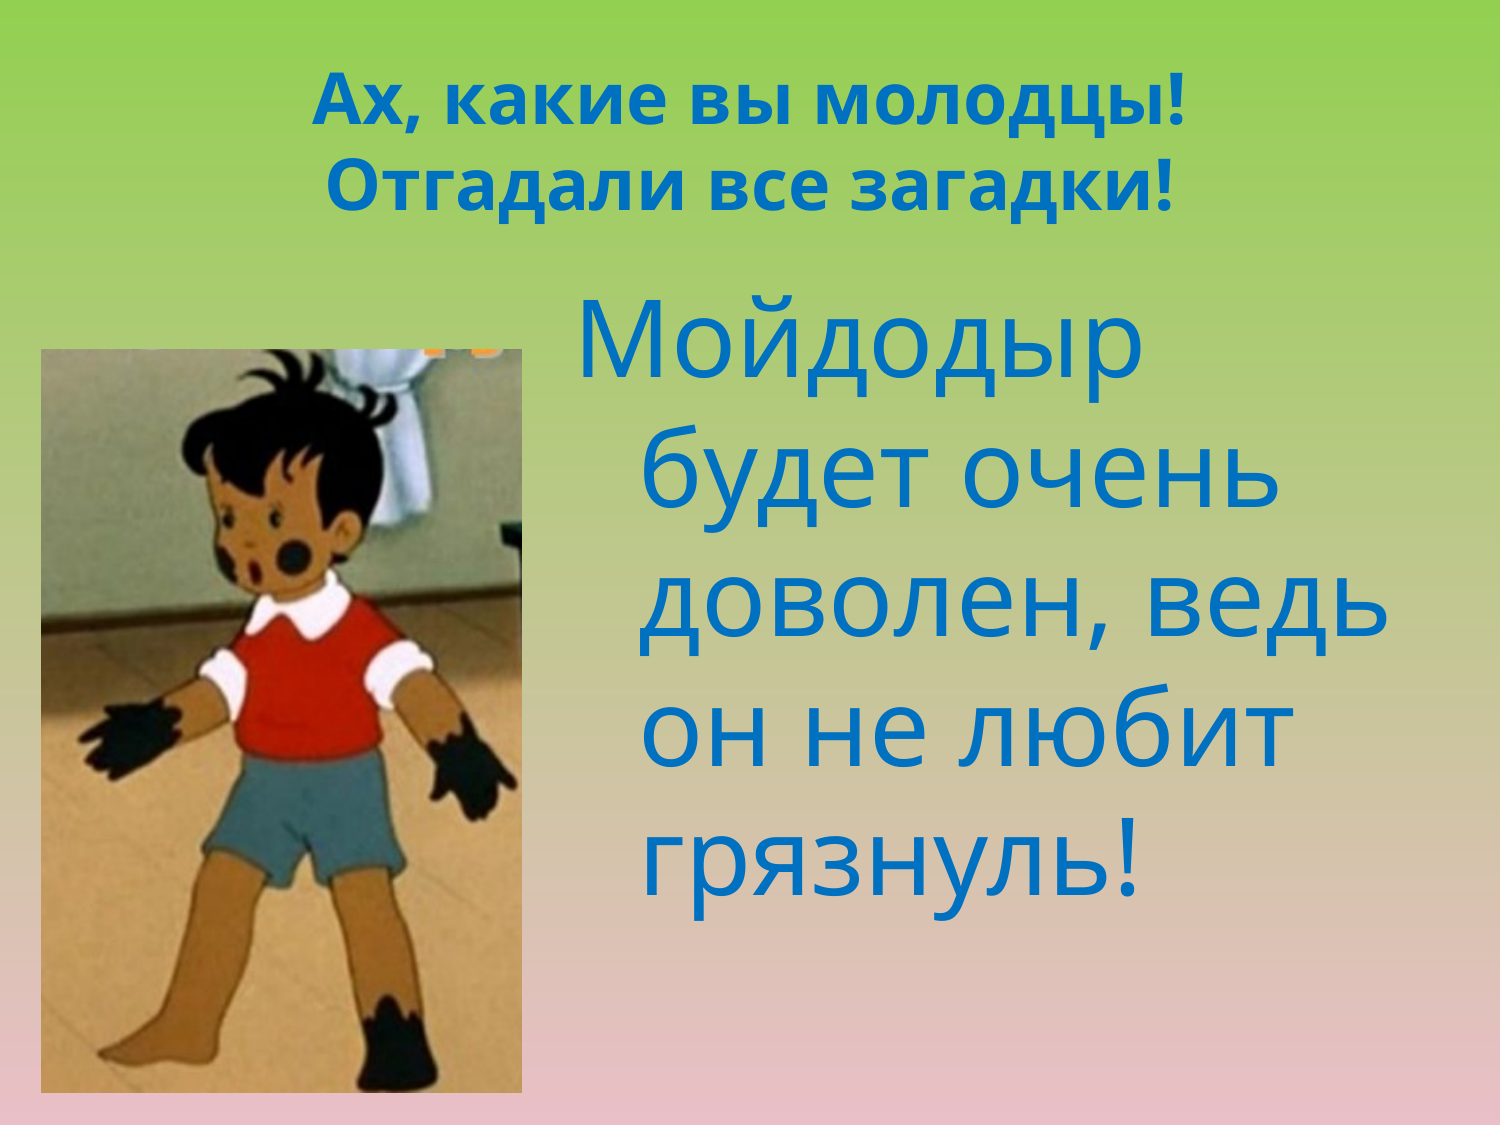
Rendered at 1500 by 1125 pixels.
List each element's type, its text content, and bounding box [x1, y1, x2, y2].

list Мойдодыр будет очень доволен, ведь он не любит грязнуль! [537, 262, 1425, 1035]
picture [40, 349, 522, 1093]
title Ах, какие вы молодцы! Отгадали все загадки! [75, 45, 1425, 233]
